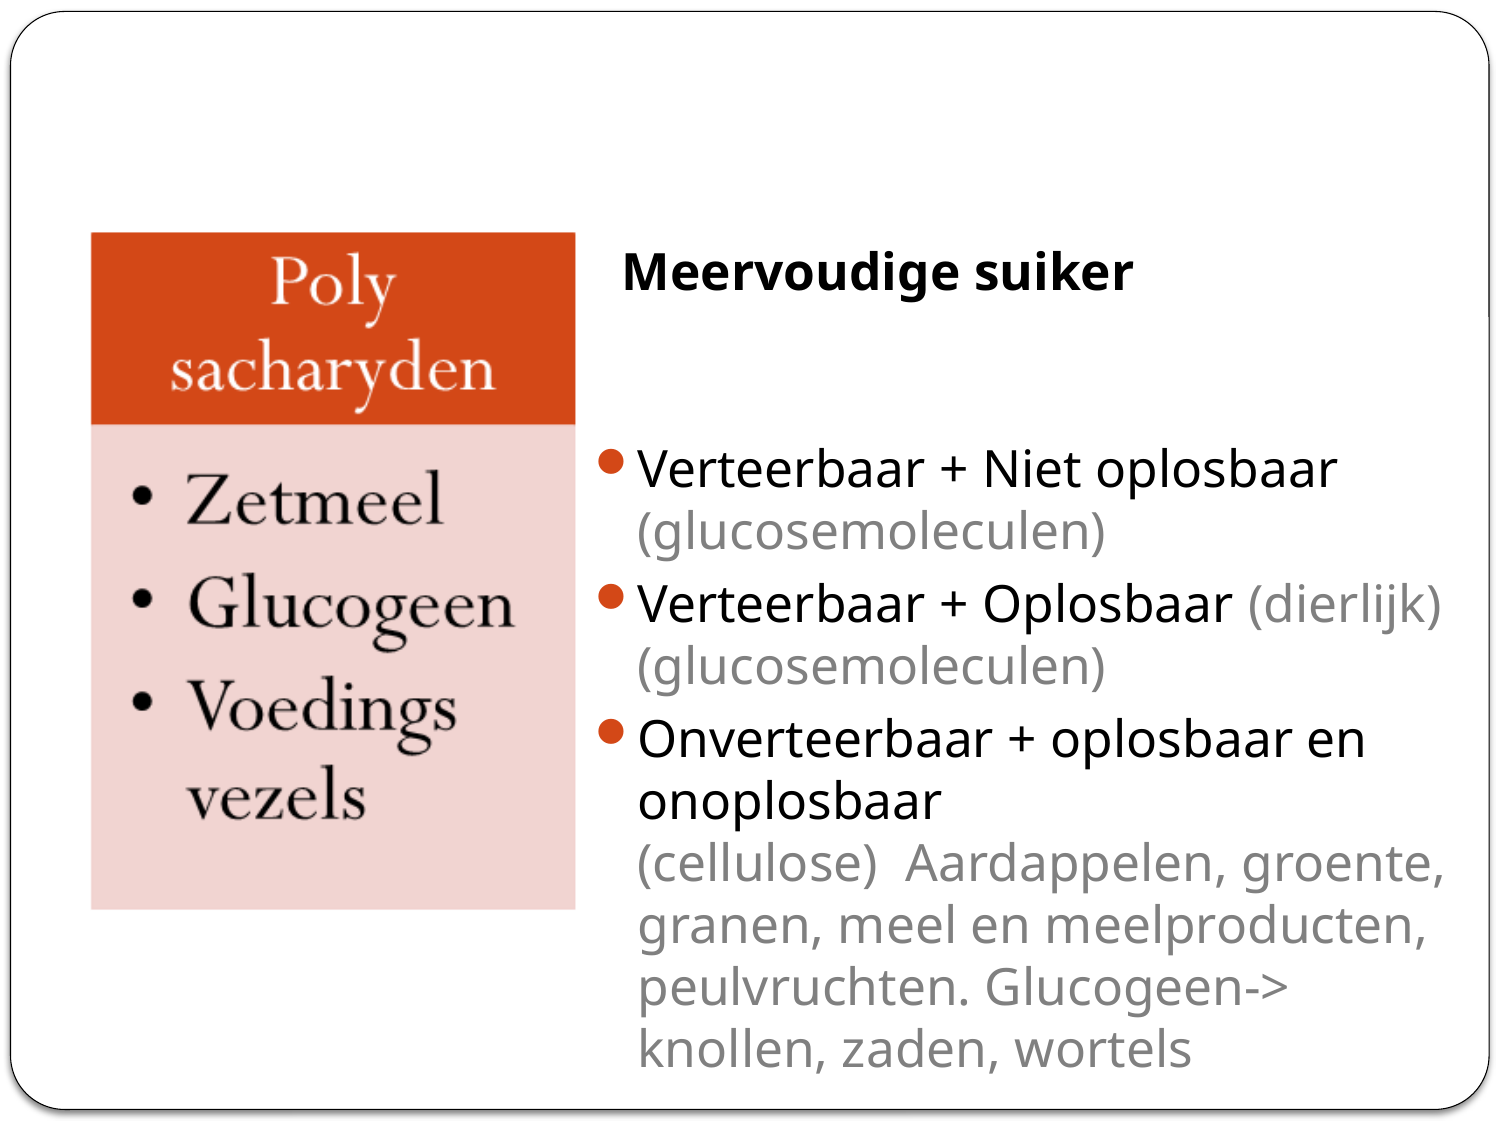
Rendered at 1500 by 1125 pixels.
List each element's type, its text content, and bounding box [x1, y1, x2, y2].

list Meervoudige suiker Verteerbaar + Niet oplosbaar (glucosemoleculen) Verteerbaar + Oplosbaar (dierlijk) (glucosemoleculen) Onverteerbaar + oplosbaar en onoplosbaar (cellulose) Aardappelen, groente, granen, meel en meelproducten, peulvruchten. Glucogeen-> knollen, zaden, wortels [580, 231, 1483, 1125]
picture [88, 231, 581, 918]
